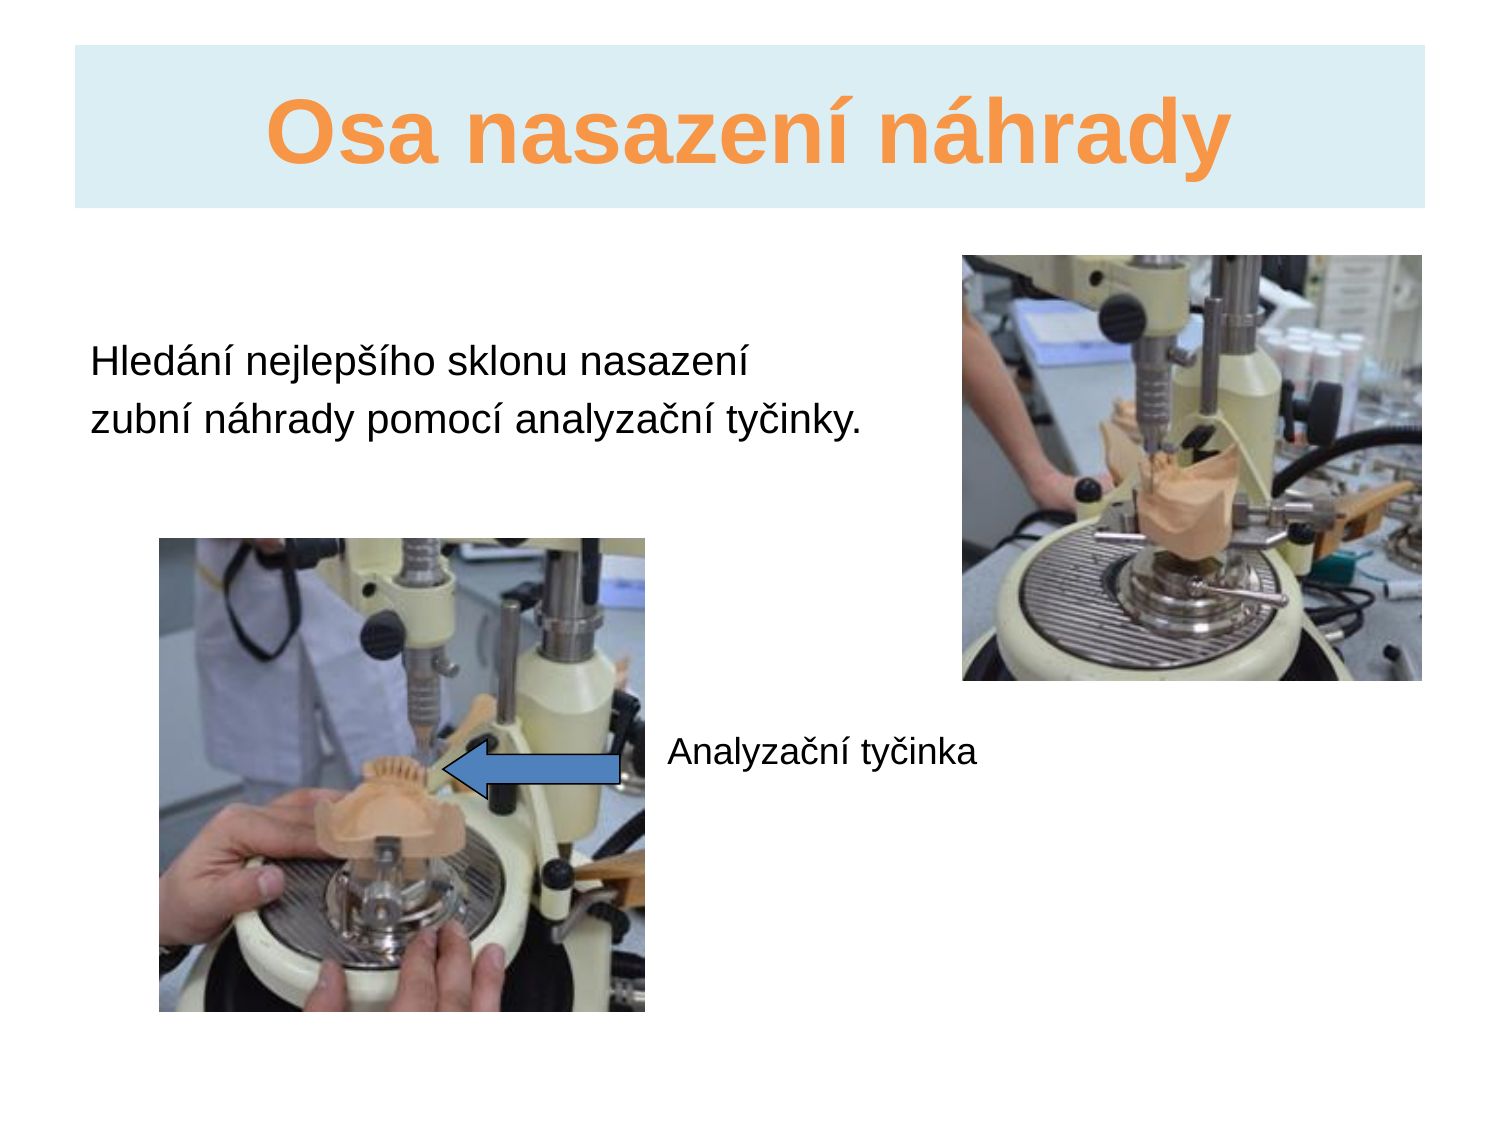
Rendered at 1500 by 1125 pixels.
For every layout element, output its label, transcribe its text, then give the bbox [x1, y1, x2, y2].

text_box Analyzační tyčinka [652, 719, 993, 779]
picture [962, 255, 1422, 681]
picture [159, 538, 646, 1012]
list Hledání nejlepšího sklonu nasazení zubní náhrady pomocí analyzační tyčinky. [74, 219, 1426, 1059]
title Osa nasazení náhrady [74, 44, 1426, 209]
